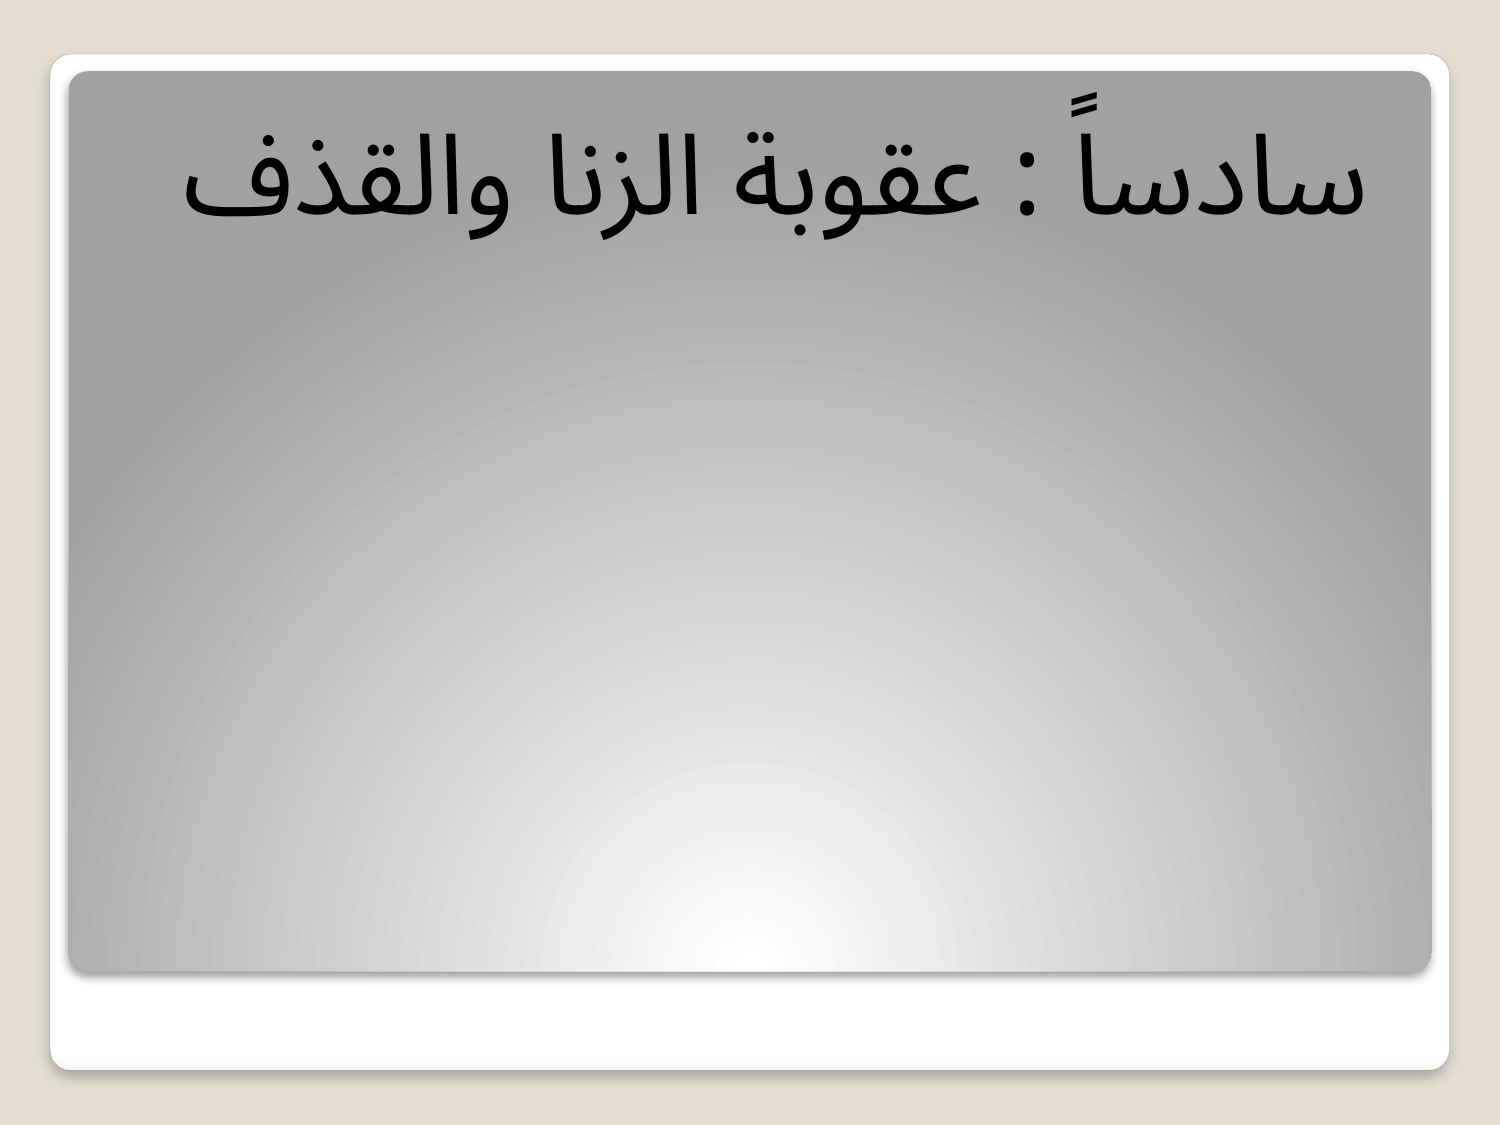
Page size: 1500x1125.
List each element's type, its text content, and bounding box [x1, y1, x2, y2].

list سادساً : عقوبة الزنا والقذف [82, 86, 1425, 774]
